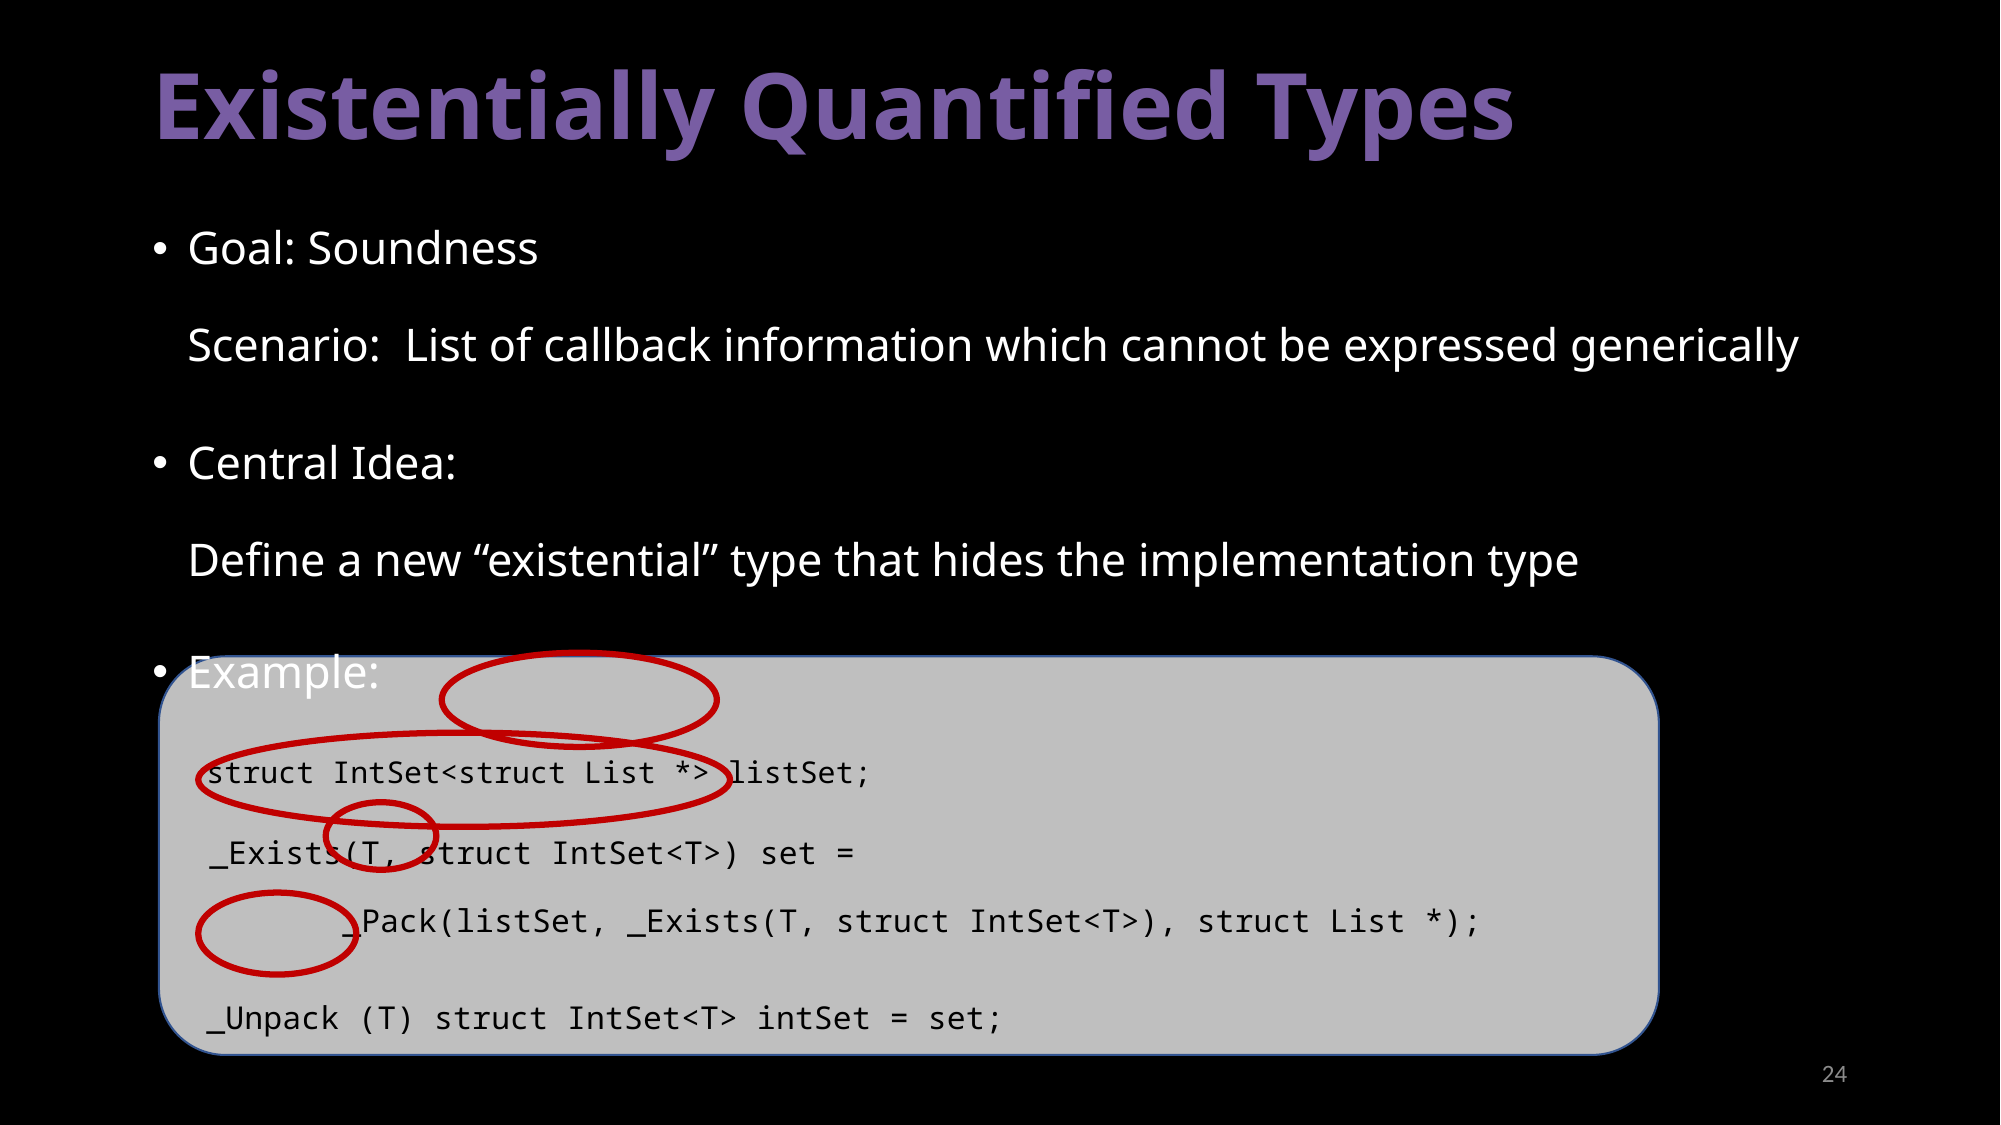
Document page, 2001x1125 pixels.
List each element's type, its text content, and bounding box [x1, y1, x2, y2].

slide_number 24 [1412, 1042, 1863, 1103]
title Existentially Quantified Types [137, 2, 1863, 217]
text_box [197, 731, 732, 828]
text_box [440, 651, 718, 743]
text_box [197, 891, 358, 976]
text_box [324, 801, 438, 871]
list Goal: Soundness Scenario: List of callback information which cannot be expressed generically Central Idea: Define a new “existential” type that hides the implementation type Example: struct IntSet<struct List *> listSet; _Exists(T, struct IntSet<T>) set = _Pack(listSet, _Exists(T, struct IntSet<T>), struct List *); _Unpack (T) struct IntSet<T> intSet = set; [137, 218, 1863, 1055]
